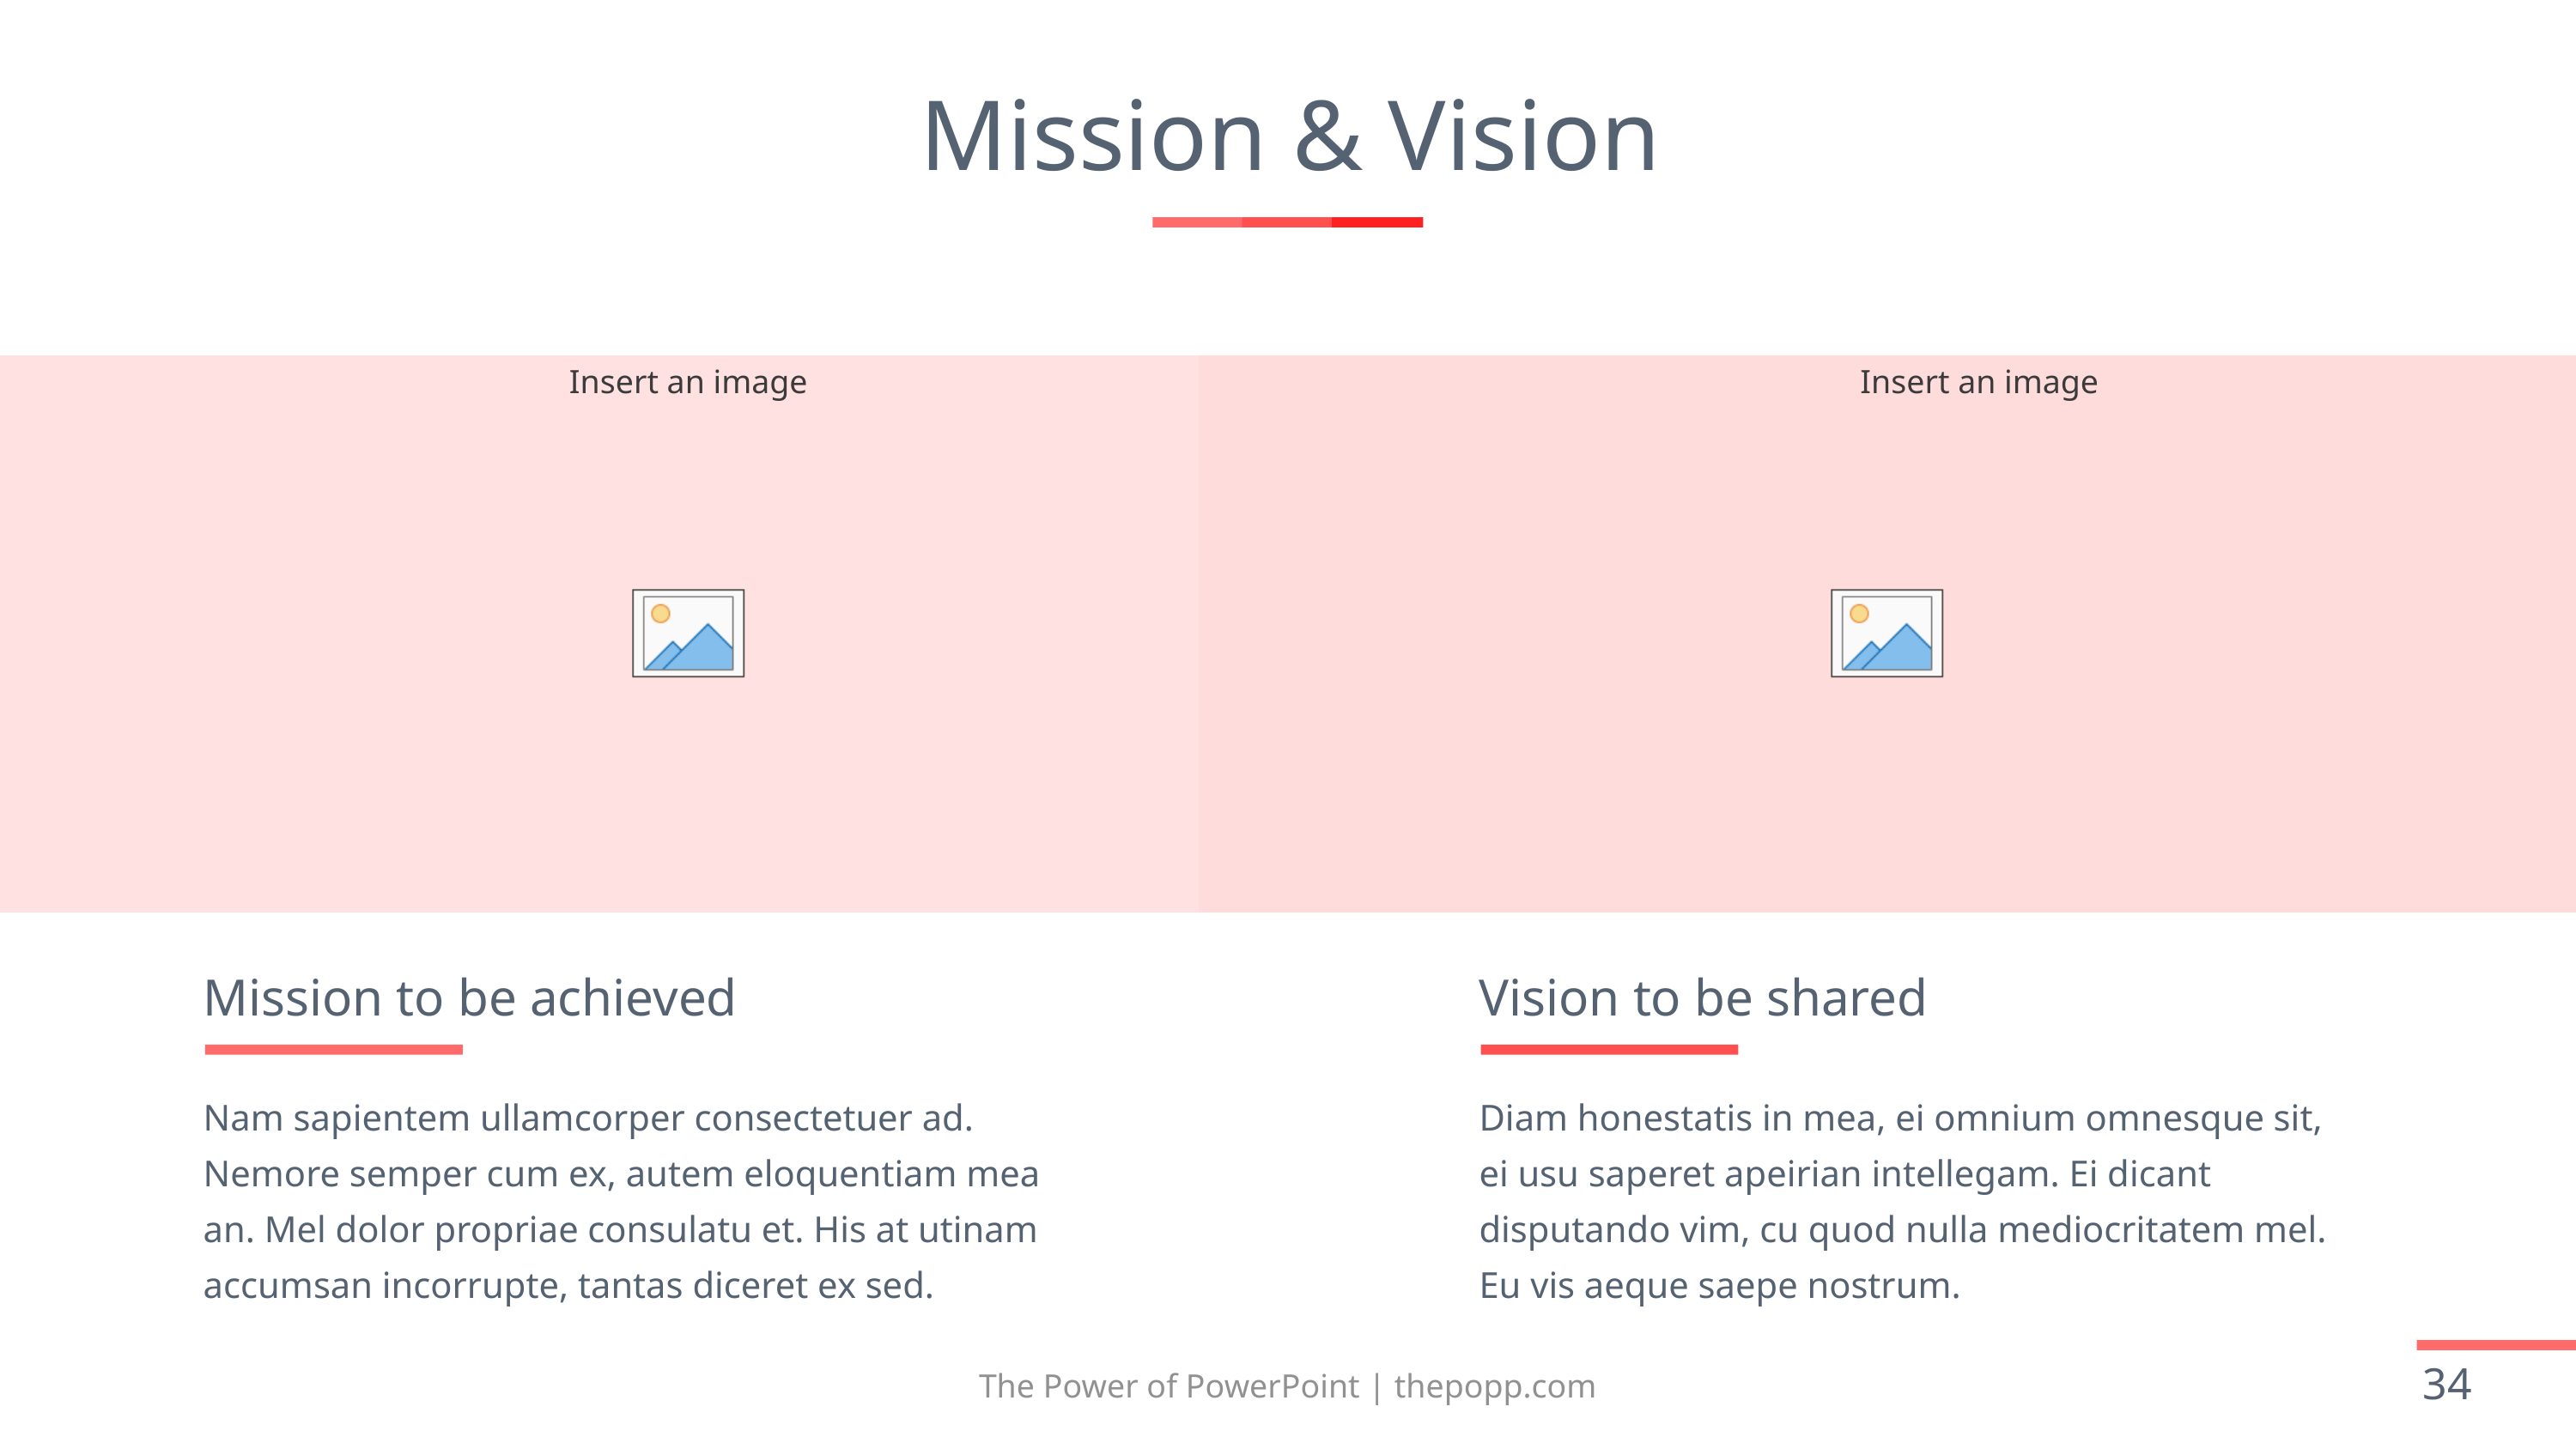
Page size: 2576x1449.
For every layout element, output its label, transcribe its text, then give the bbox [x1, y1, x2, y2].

list Nam sapientem ullamcorper consectetuer ad. Nemore semper cum ex, autem eloquentiam mea an. Mel dolor propriae consulatu et. His at utinam accumsan incorrupte, tantas diceret ex sed. [190, 1076, 1092, 1319]
list Mission to be achieved [190, 943, 1092, 1049]
picture [0, 355, 2576, 912]
list Diam honestatis in mea, ei omnium omnesque sit, ei usu saperet apeirian intellegam. Ei dicant disputando vim, cu quod nulla mediocritatem mel. Eu vis aeque saepe nostrum. [1466, 1076, 2368, 1319]
footer The Power of PowerPoint | thepopp.com [853, 1349, 1723, 1427]
title Mission & Vision [69, 49, 2512, 230]
slide_number 34 [2409, 1351, 2576, 1421]
list Vision to be shared [1466, 943, 2368, 1049]
